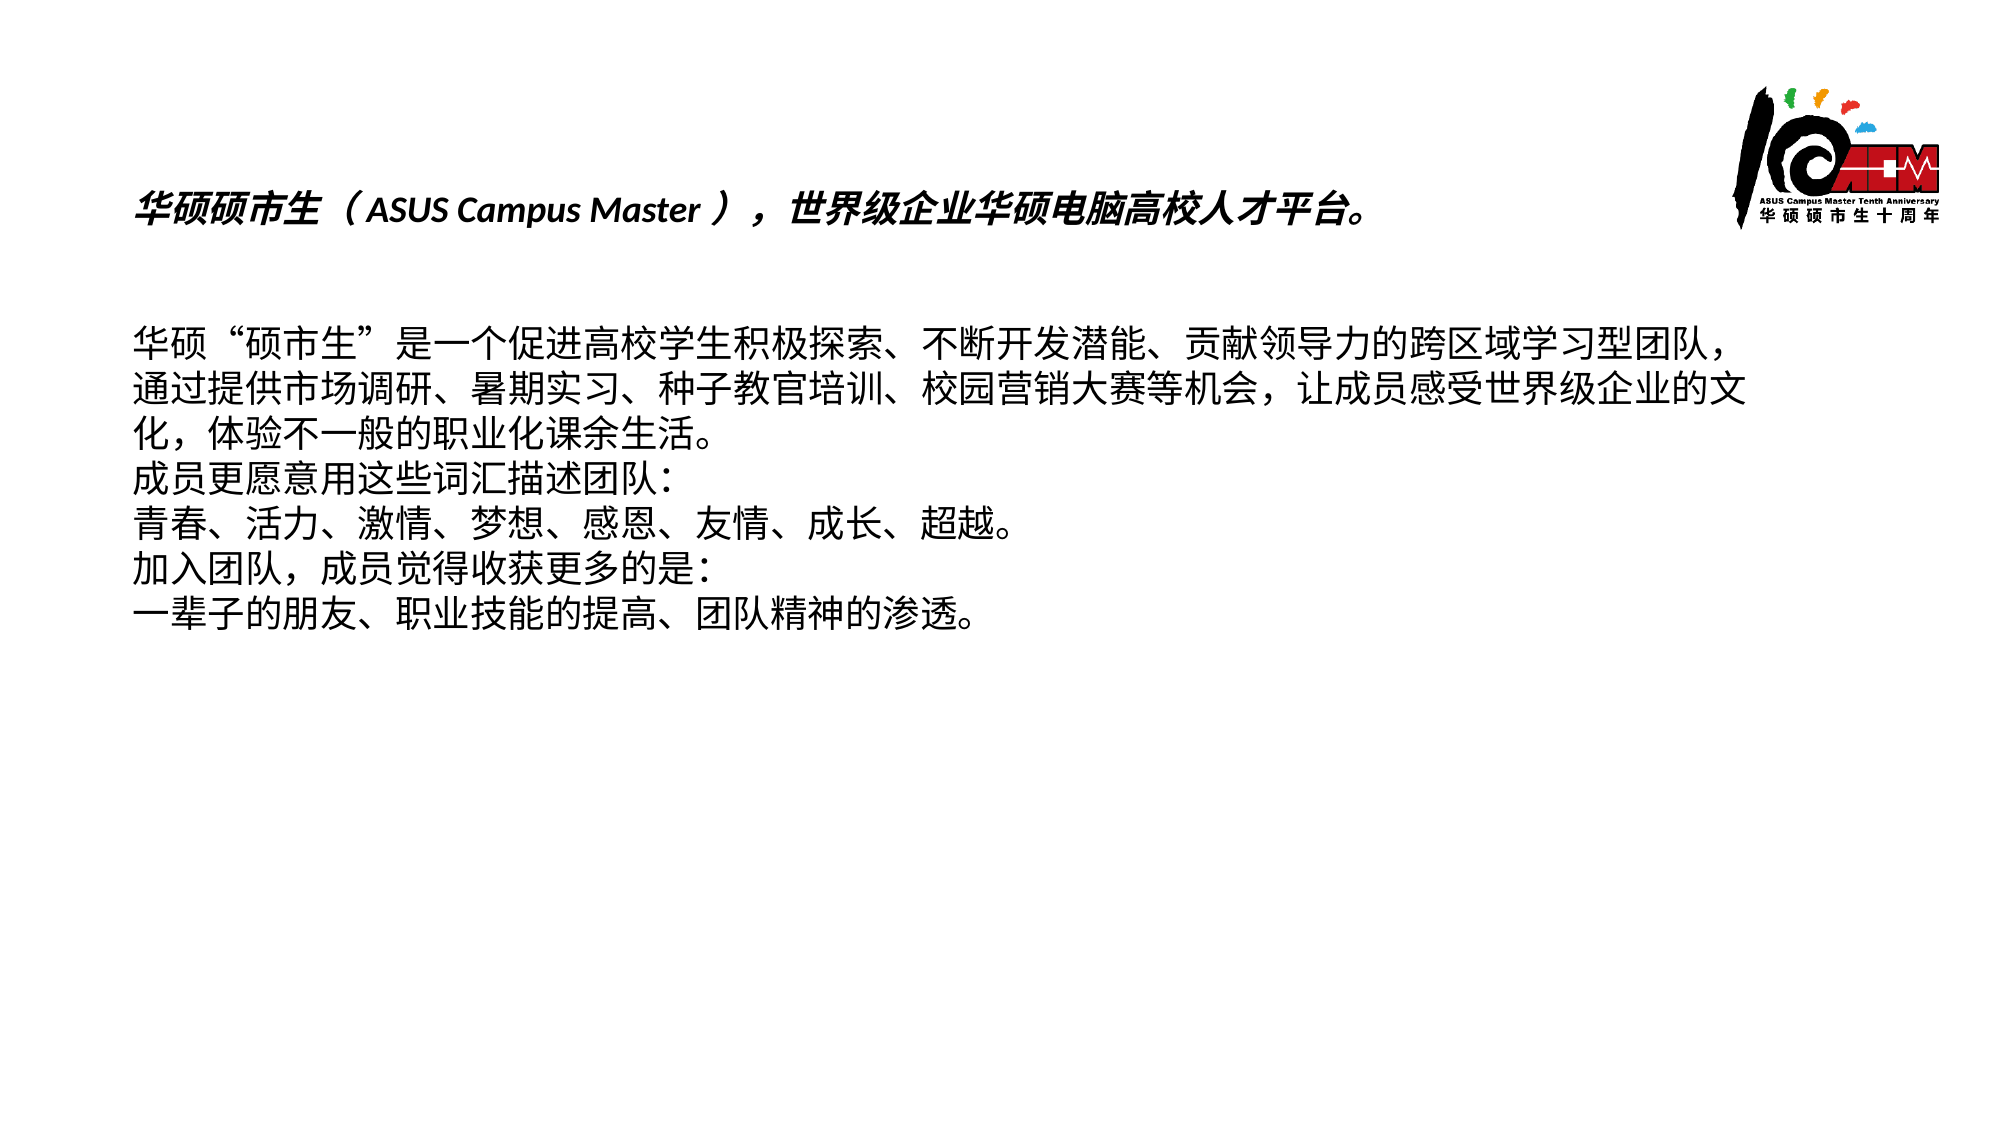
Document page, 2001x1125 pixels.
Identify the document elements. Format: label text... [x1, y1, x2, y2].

picture [1732, 86, 1939, 230]
text_box 华硕硕市生（ASUS Campus Master），世界级企业华硕电脑高校人才平台。 华硕“硕市生”是一个促进高校学生积极探索、不断开发潜能、贡献领导力的跨区域学习型团队，通过提供市场调研、暑期实习、种子教官培训、校园营销大赛等机会，让成员感受世界级企业的文化，体验不一般的职业化课余生活。 成员更愿意用这些词汇描述团队： 青春、活力、激情、梦想、感恩、友情、成长、超越。 加入团队，成员觉得收获更多的是： 一辈子的朋友、职业技能的提高、团队精神的渗透。 [117, 177, 1762, 643]
